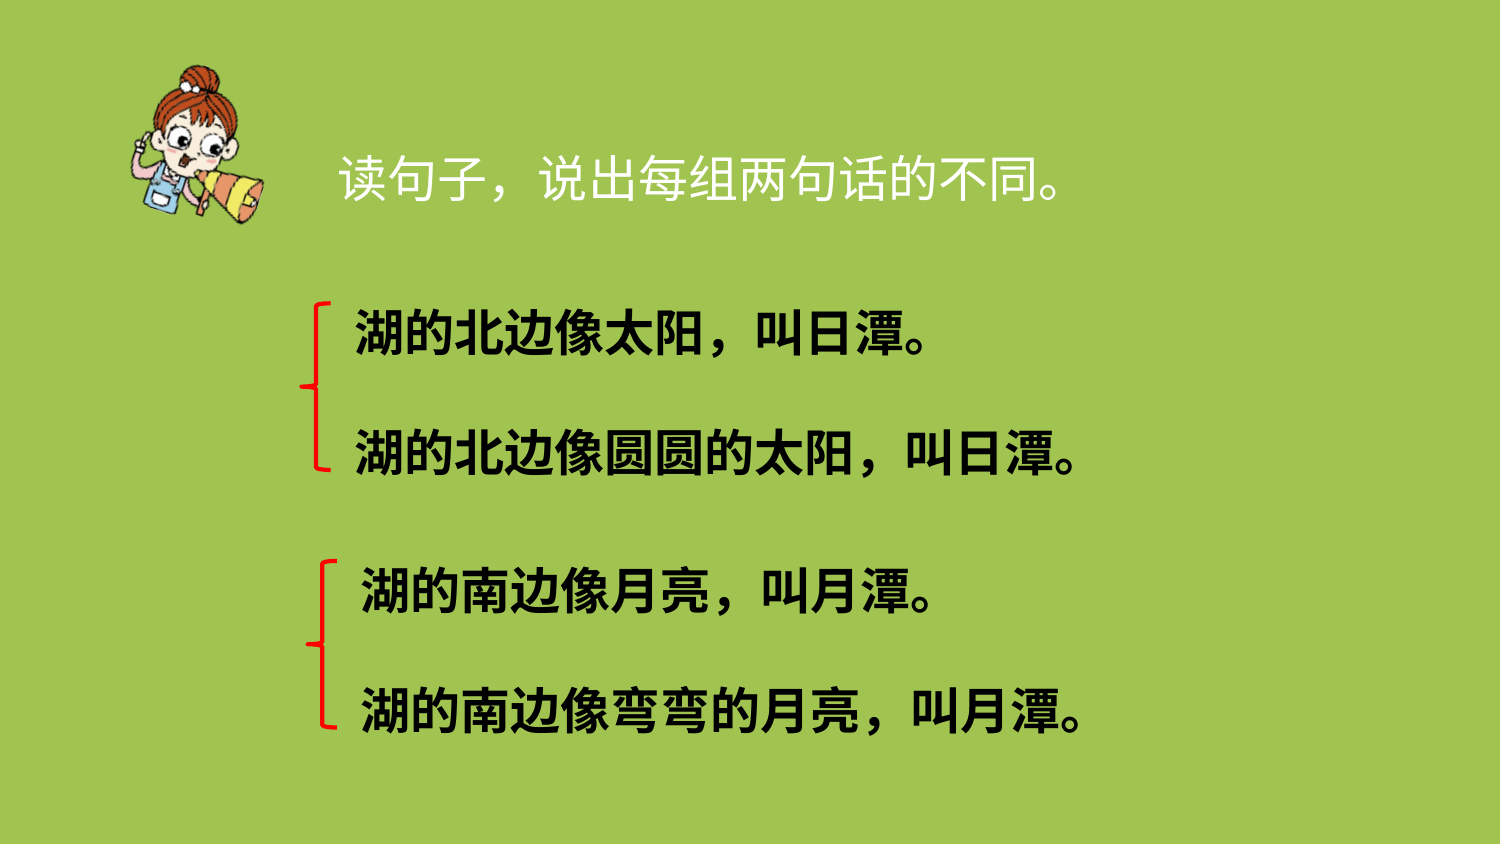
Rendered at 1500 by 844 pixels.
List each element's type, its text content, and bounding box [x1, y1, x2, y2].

text_box 湖的北边像太阳，叫日潭。 湖的北边像圆圆的太阳，叫日潭。 [343, 296, 1169, 488]
text_box [306, 560, 337, 729]
text_box 湖的南边像月亮，叫月潭。 湖的南边像弯弯的月亮，叫月潭。 [349, 553, 1175, 746]
text_box 读句子，说出每组两句话的不同。 [319, 127, 1097, 228]
picture [118, 53, 293, 238]
text_box [300, 302, 331, 471]
